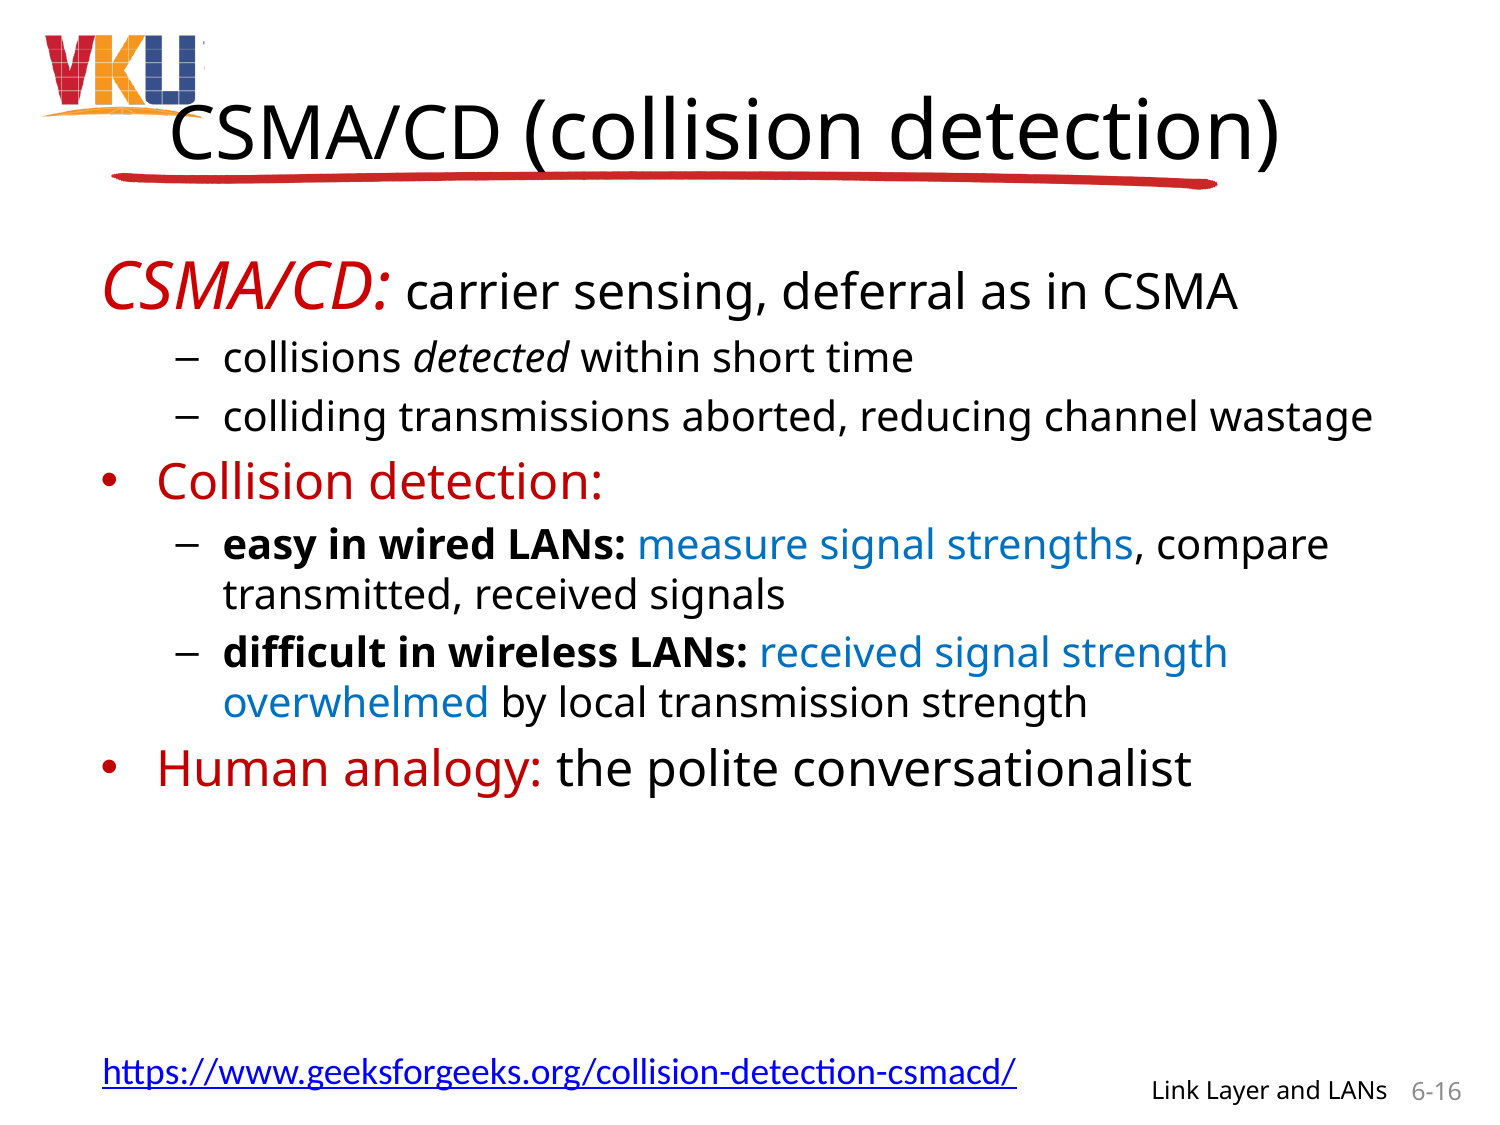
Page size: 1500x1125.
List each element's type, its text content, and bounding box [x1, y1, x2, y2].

picture [30, 21, 211, 129]
picture [105, 166, 1232, 196]
list CSMA/CD: carrier sensing, deferral as in CSMA collisions detected within short time colliding transmissions aborted, reducing channel wastage Collision detection: easy in wired LANs: measure signal strengths, compare transmitted, received signals difficult in wireless LANs: received signal strength overwhelmed by local transmission strength Human analogy: the polite conversationalist [85, 235, 1442, 998]
footer Link Layer and LANs [1225, 1069, 1404, 1110]
text_box https://www.geeksforgeeks.org/collision-detection-csmacd/ [87, 1039, 1225, 1125]
slide_number 6-16 [1387, 1069, 1478, 1115]
title CSMA/CD (collision detection) [87, 32, 1363, 220]
